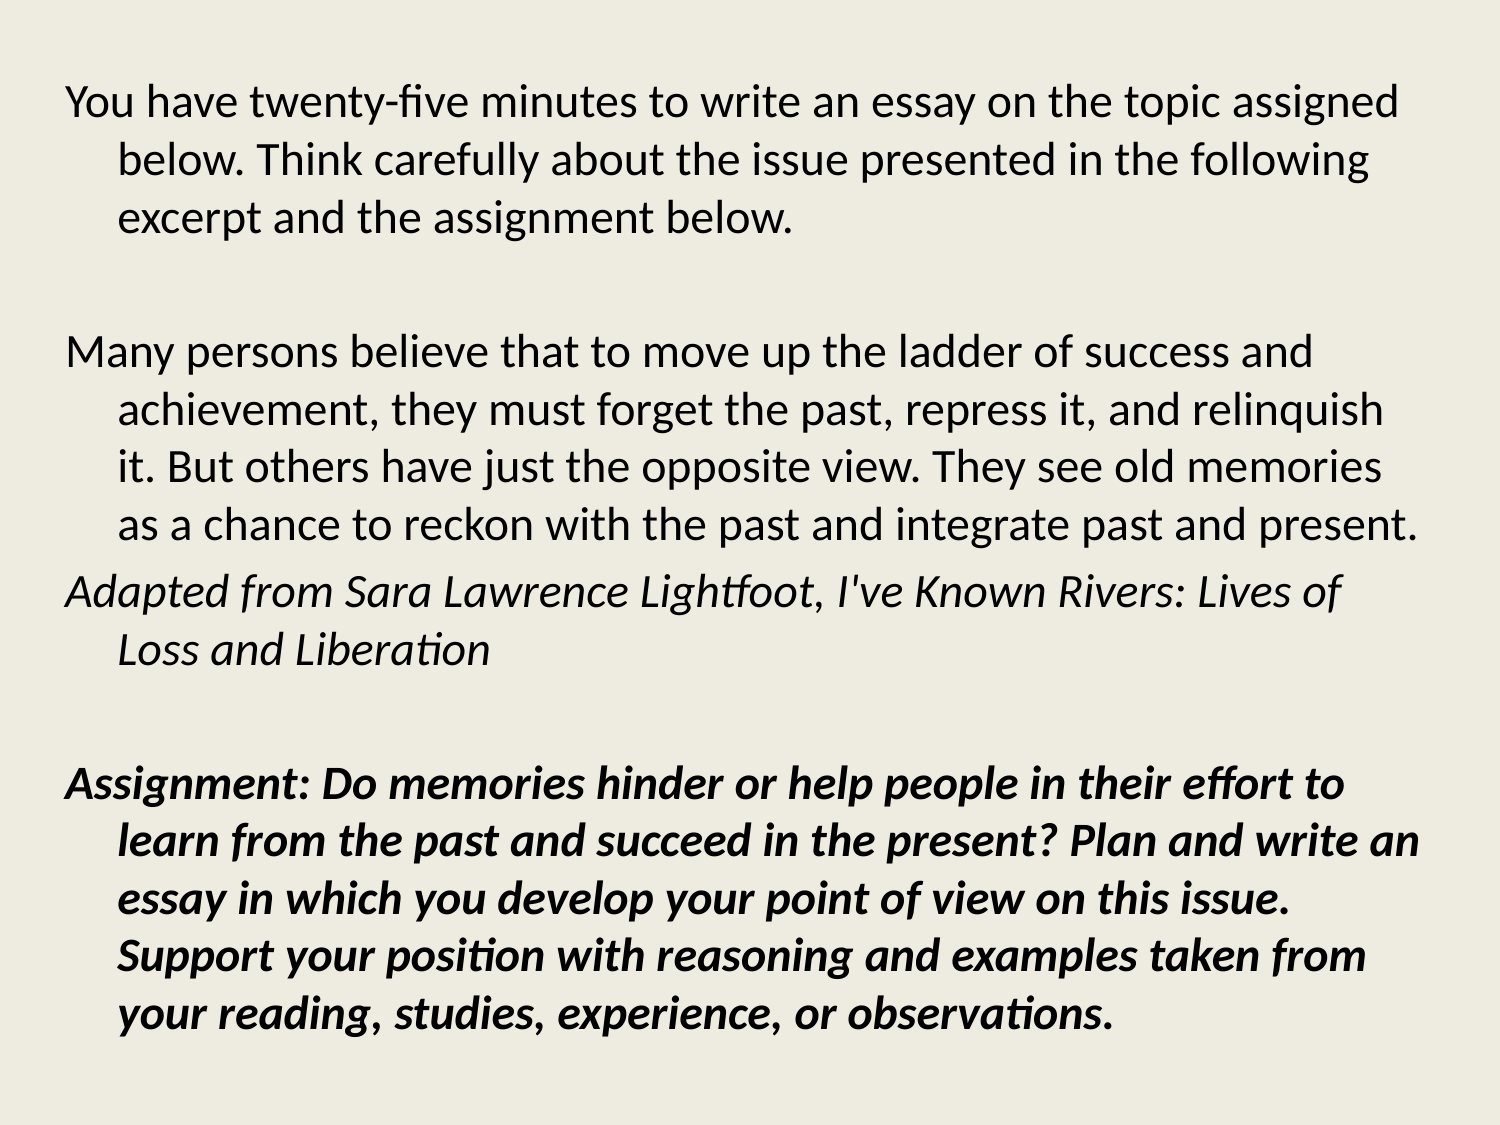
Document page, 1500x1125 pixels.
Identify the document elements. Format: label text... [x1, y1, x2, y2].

list You have twenty-five minutes to write an essay on the topic assigned below. Think carefully about the issue presented in the following excerpt and the assignment below. Many persons believe that to move up the ladder of success and achievement, they must forget the past, repress it, and relinquish it. But others have just the opposite view. They see old memories as a chance to reckon with the past and integrate past and present. Adapted from Sara Lawrence Lightfoot, I've Known Rivers: Lives of Loss and Liberation Assignment: Do memories hinder or help people in their effort to learn from the past and succeed in the present? Plan and write an essay in which you develop your point of view on this issue. Support your position with reasoning and examples taken from your reading, studies, experience, or observations. [49, 62, 1451, 1088]
